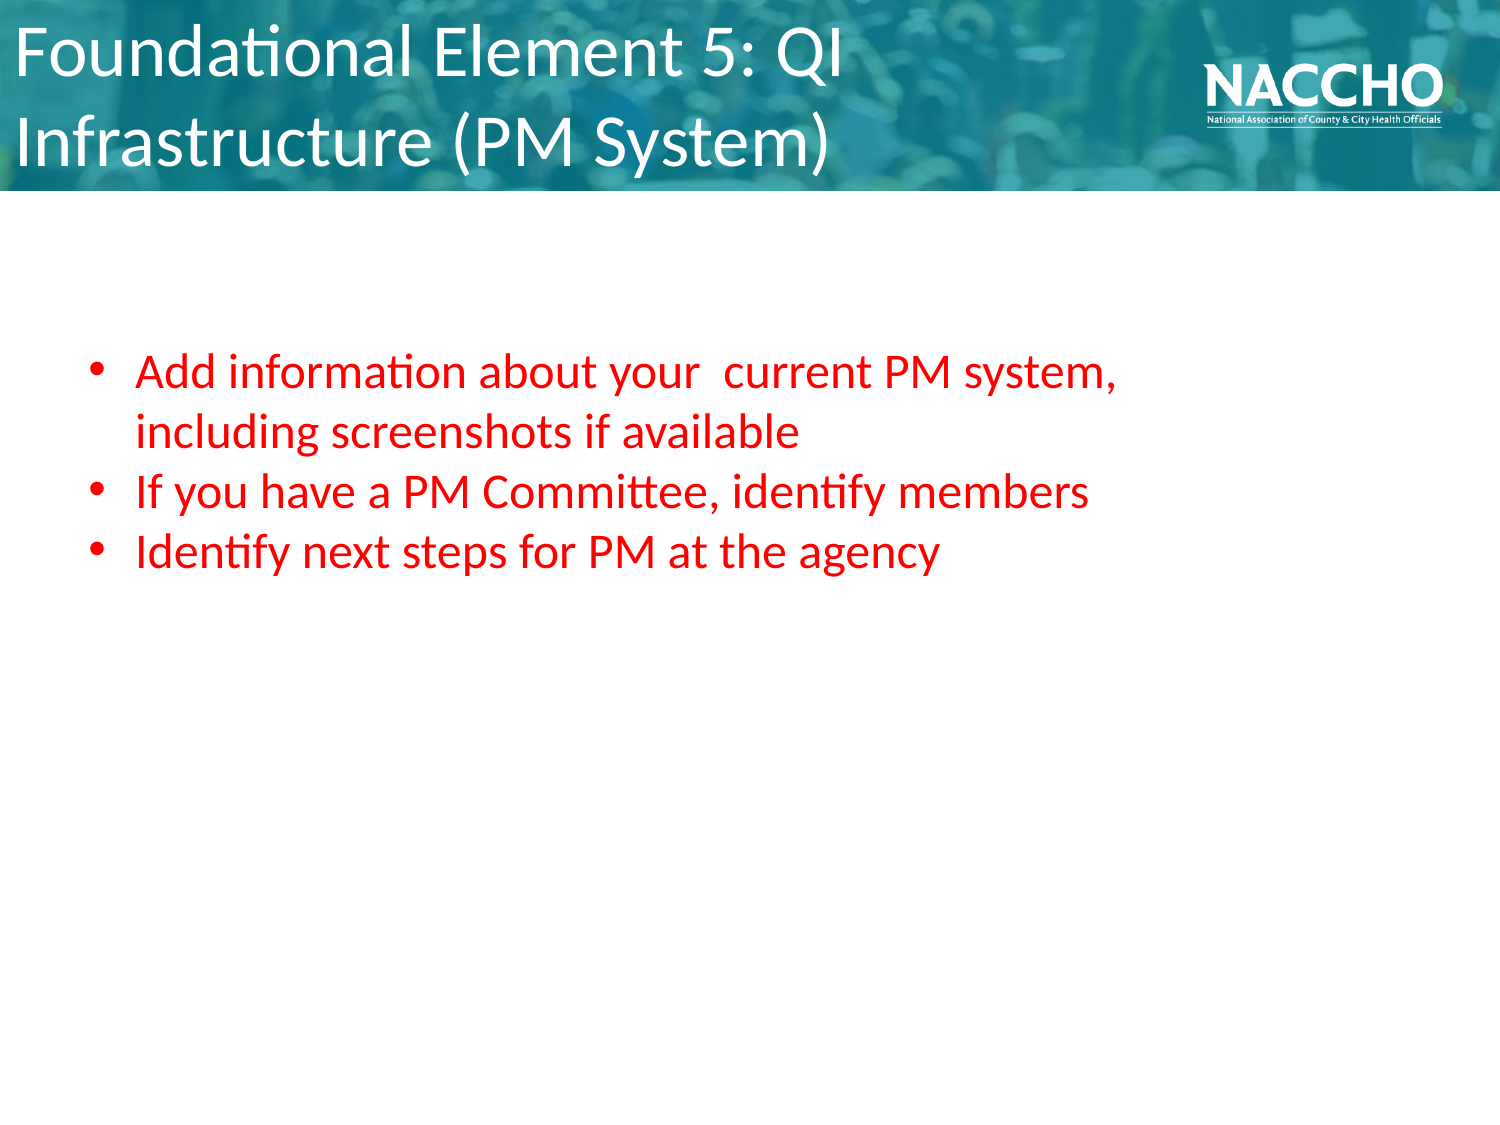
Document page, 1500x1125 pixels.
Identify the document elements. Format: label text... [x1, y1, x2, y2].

picture [0, 0, 1500, 192]
text_box Add information about your current PM system, including screenshots if available If you have a PM Committee, identify members Identify next steps for PM at the agency [0, 330, 1323, 676]
